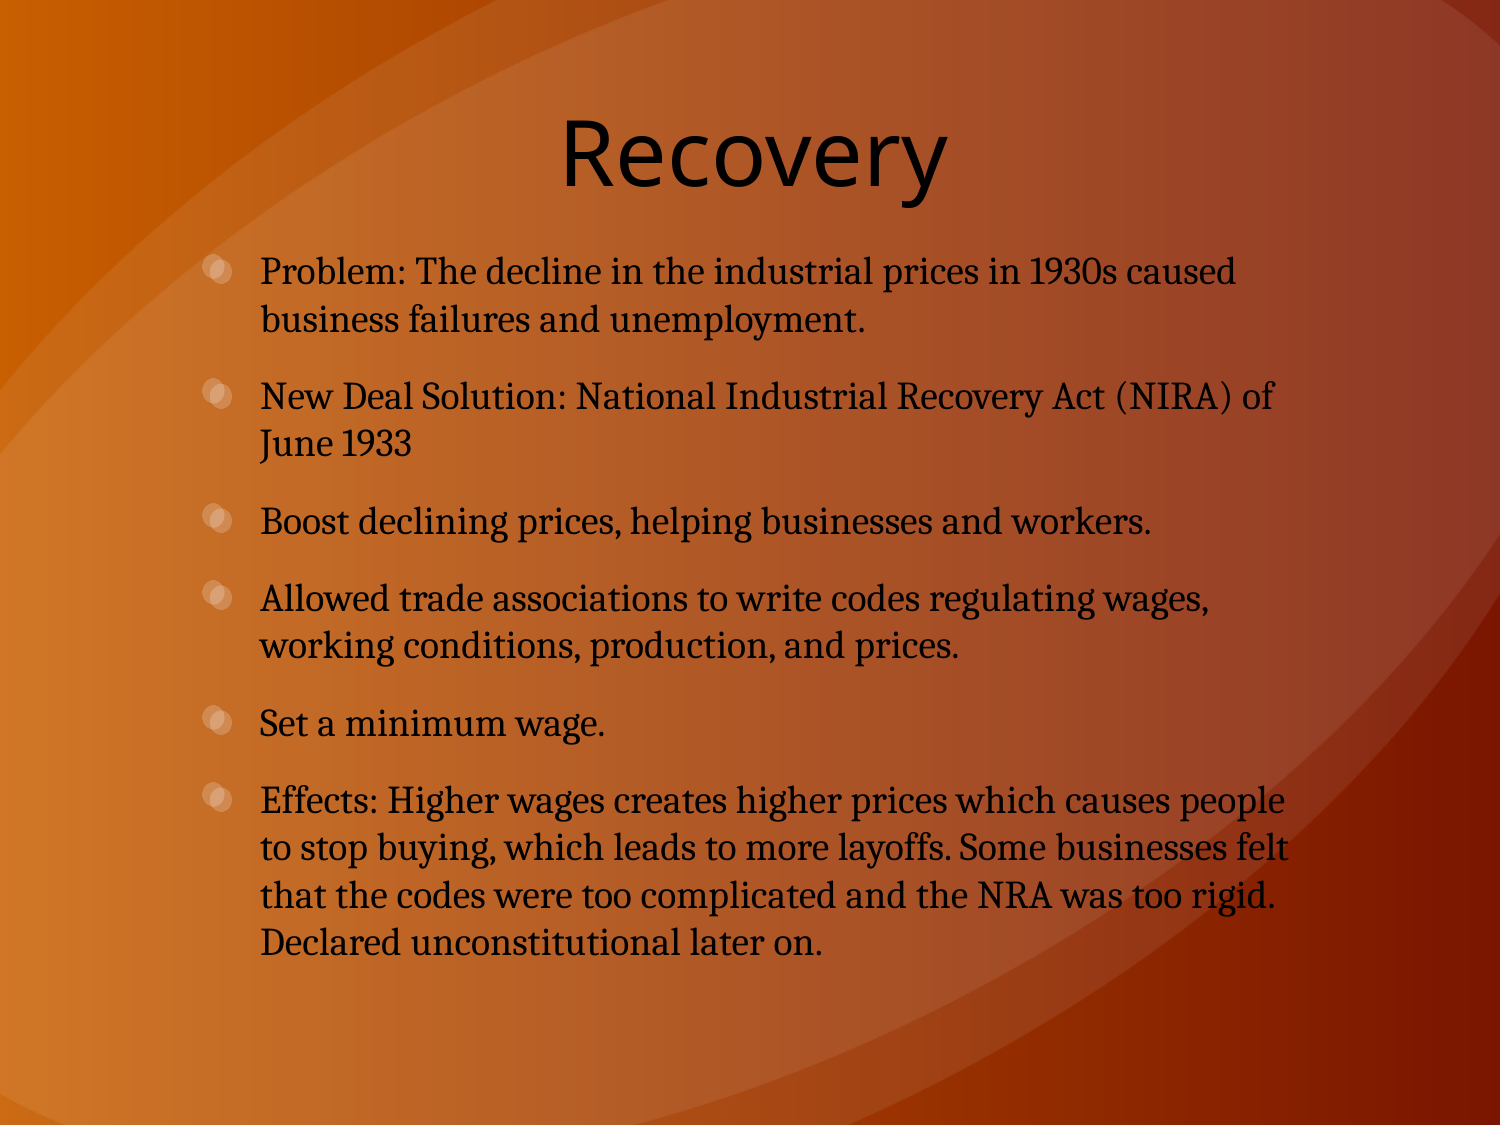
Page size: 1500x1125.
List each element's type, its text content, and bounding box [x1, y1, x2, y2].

list Problem: The decline in the industrial prices in 1930s caused business failures and unemployment. New Deal Solution: National Industrial Recovery Act (NIRA) of June 1933 Boost declining prices, helping businesses and workers. Allowed trade associations to write codes regulating wages, working conditions, production, and prices. Set a minimum wage. Effects: Higher wages creates higher prices which causes people to stop buying, which leads to more layoffs. Some businesses felt that the codes were too complicated and the NRA was too rigid. Declared unconstitutional later on. [187, 237, 1338, 975]
picture [0, 0, 1500, 1125]
title Recovery [287, 75, 1220, 213]
